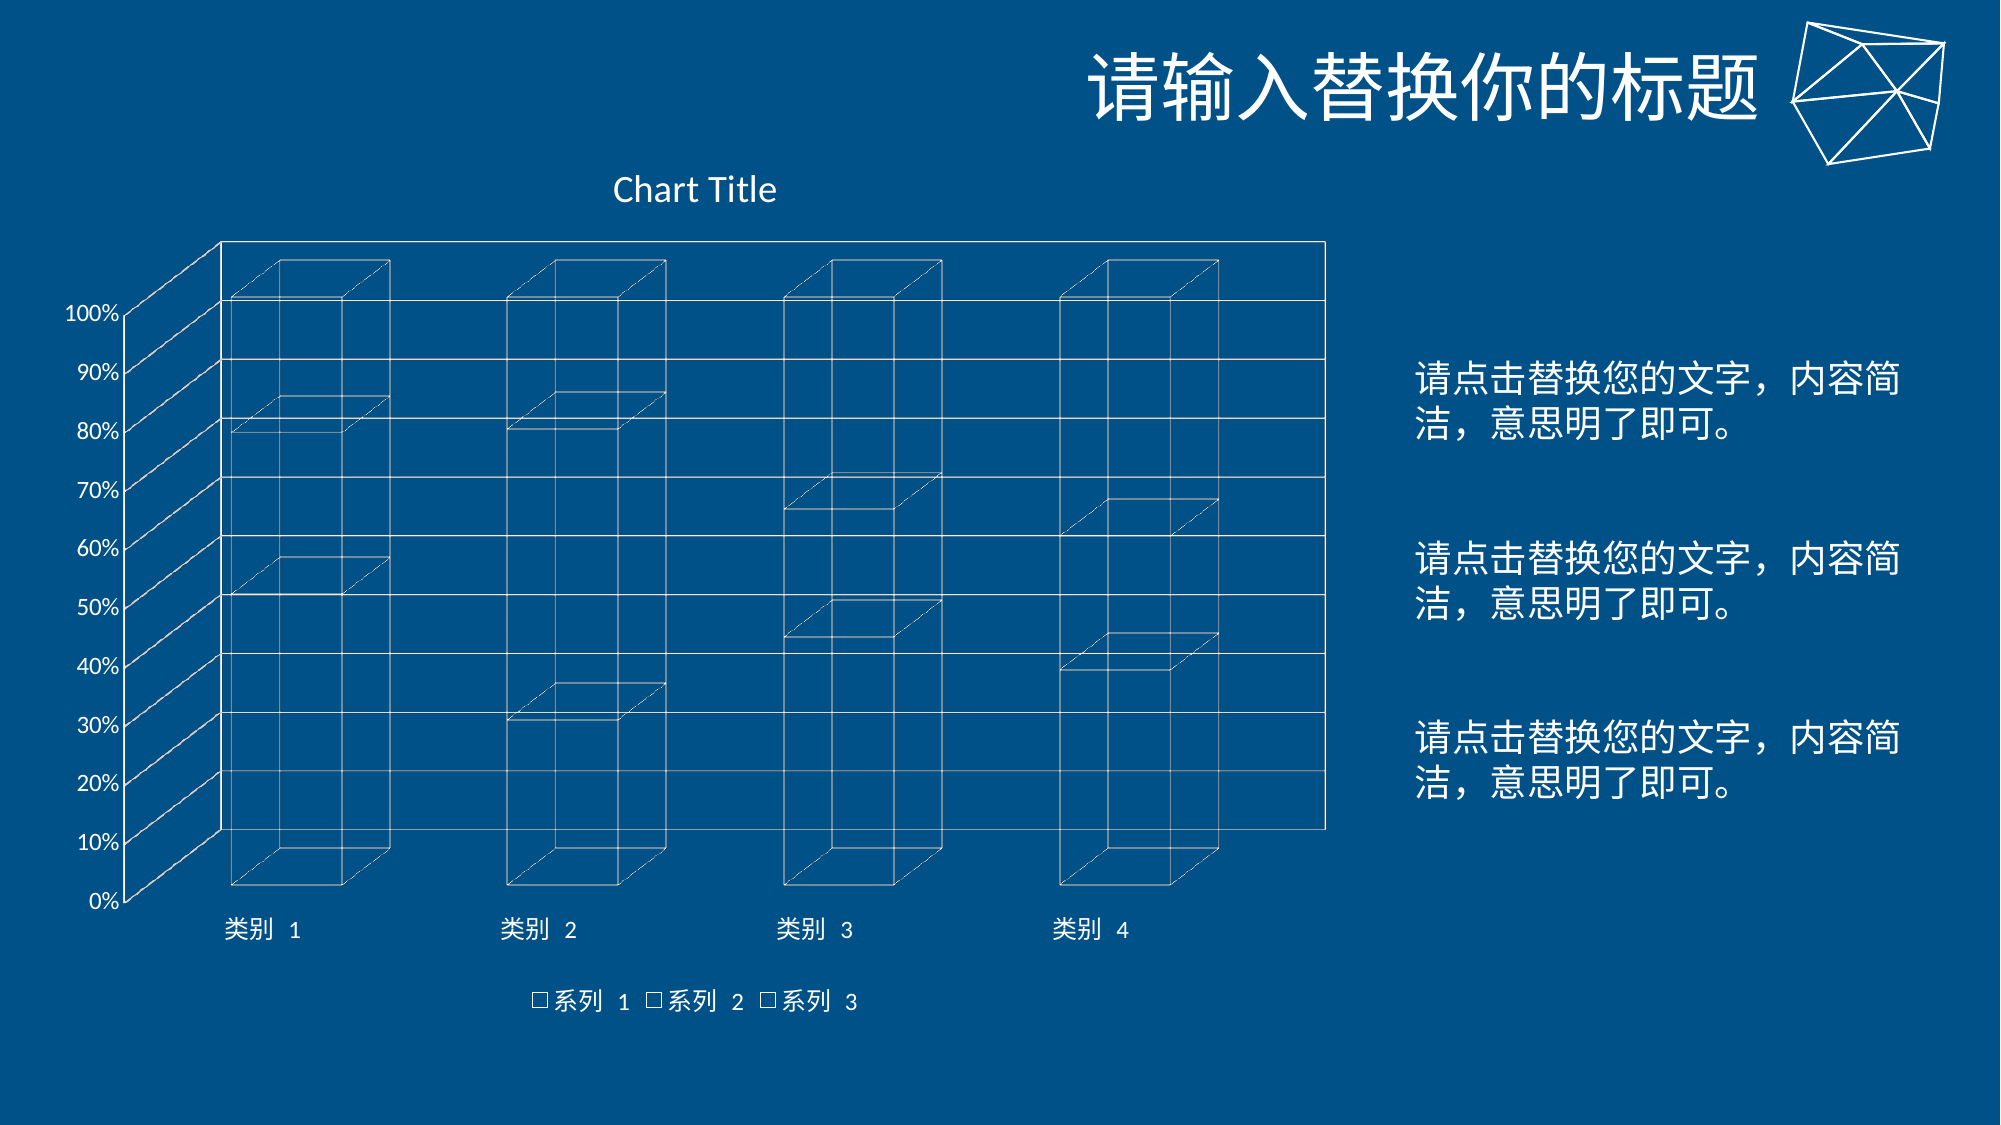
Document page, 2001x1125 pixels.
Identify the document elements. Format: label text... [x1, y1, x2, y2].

chart [28, 135, 1362, 1025]
text_box 请点击替换您的文字，内容简洁，意思明了即可。 [1400, 706, 1944, 812]
text_box 请点击替换您的文字，内容简洁，意思明了即可。 [1400, 527, 1944, 632]
text_box 请点击替换您的文字，内容简洁，意思明了即可。 [1400, 347, 1944, 453]
text_box 请输入替换你的标题 [1069, 33, 1776, 139]
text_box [1792, 22, 1944, 165]
